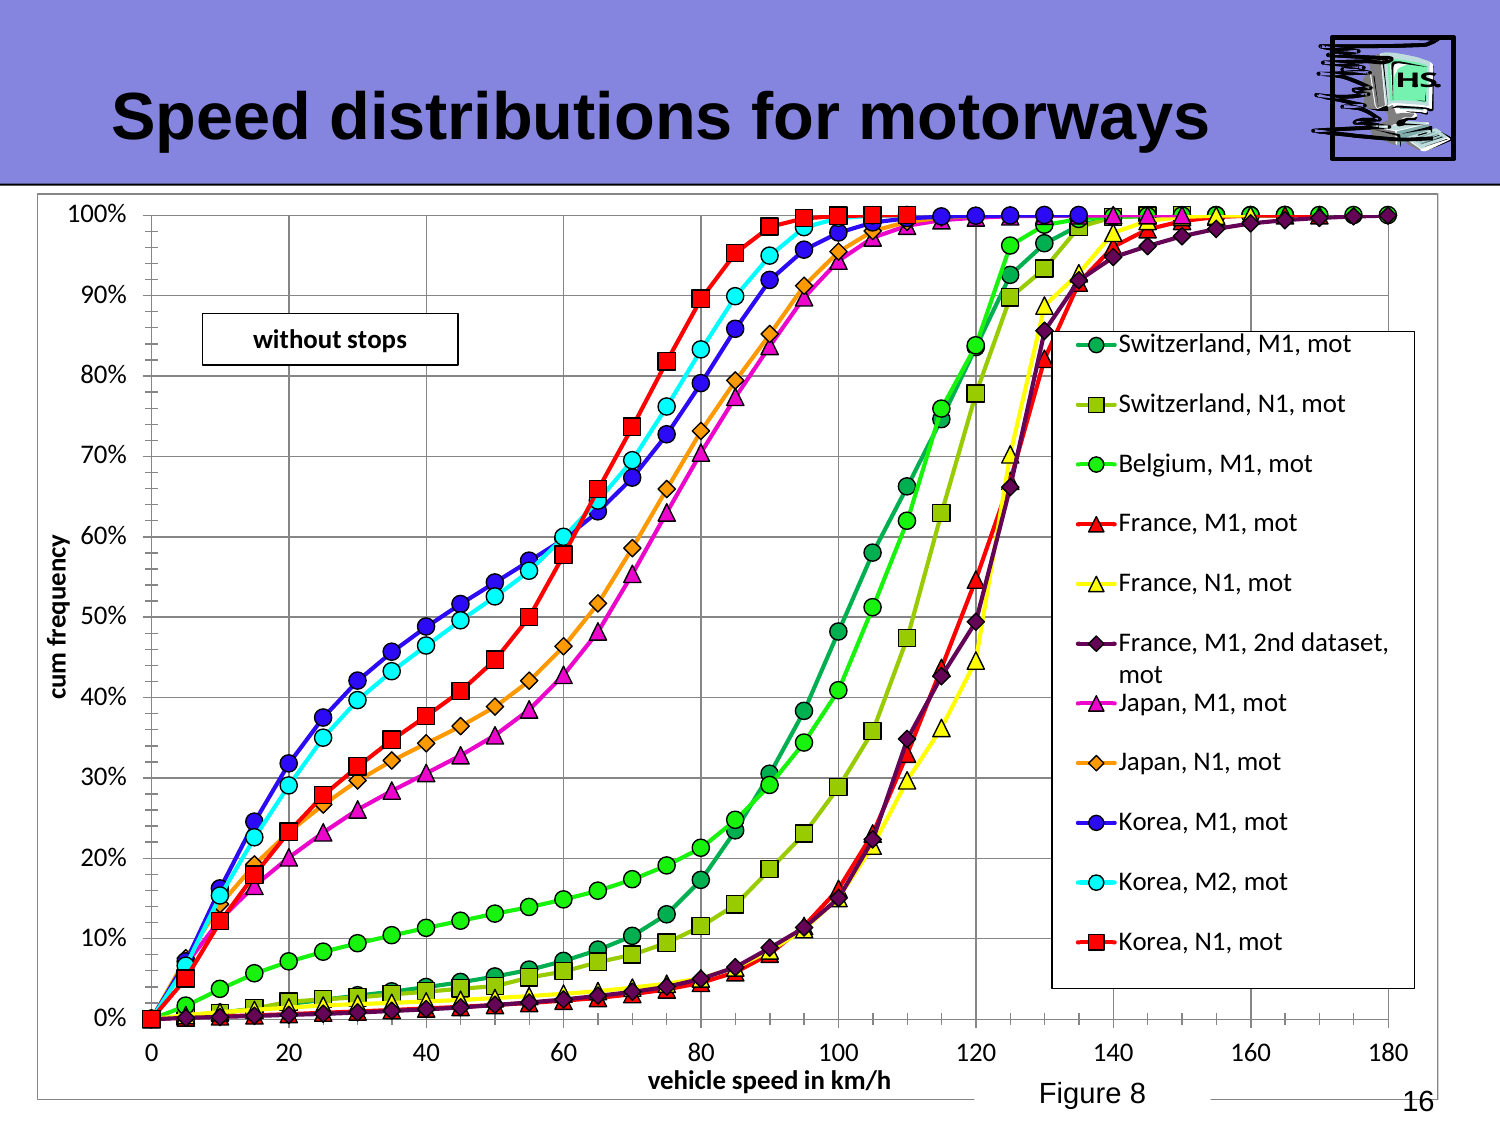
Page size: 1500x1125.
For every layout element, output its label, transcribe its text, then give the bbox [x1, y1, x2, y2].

title Speed distributions for motorways [29, 50, 1294, 175]
picture [36, 193, 1439, 1101]
text_box 16 [1387, 1074, 1450, 1125]
text_box [187, 162, 1288, 191]
text_box Figure 8 [974, 1108, 1211, 1117]
